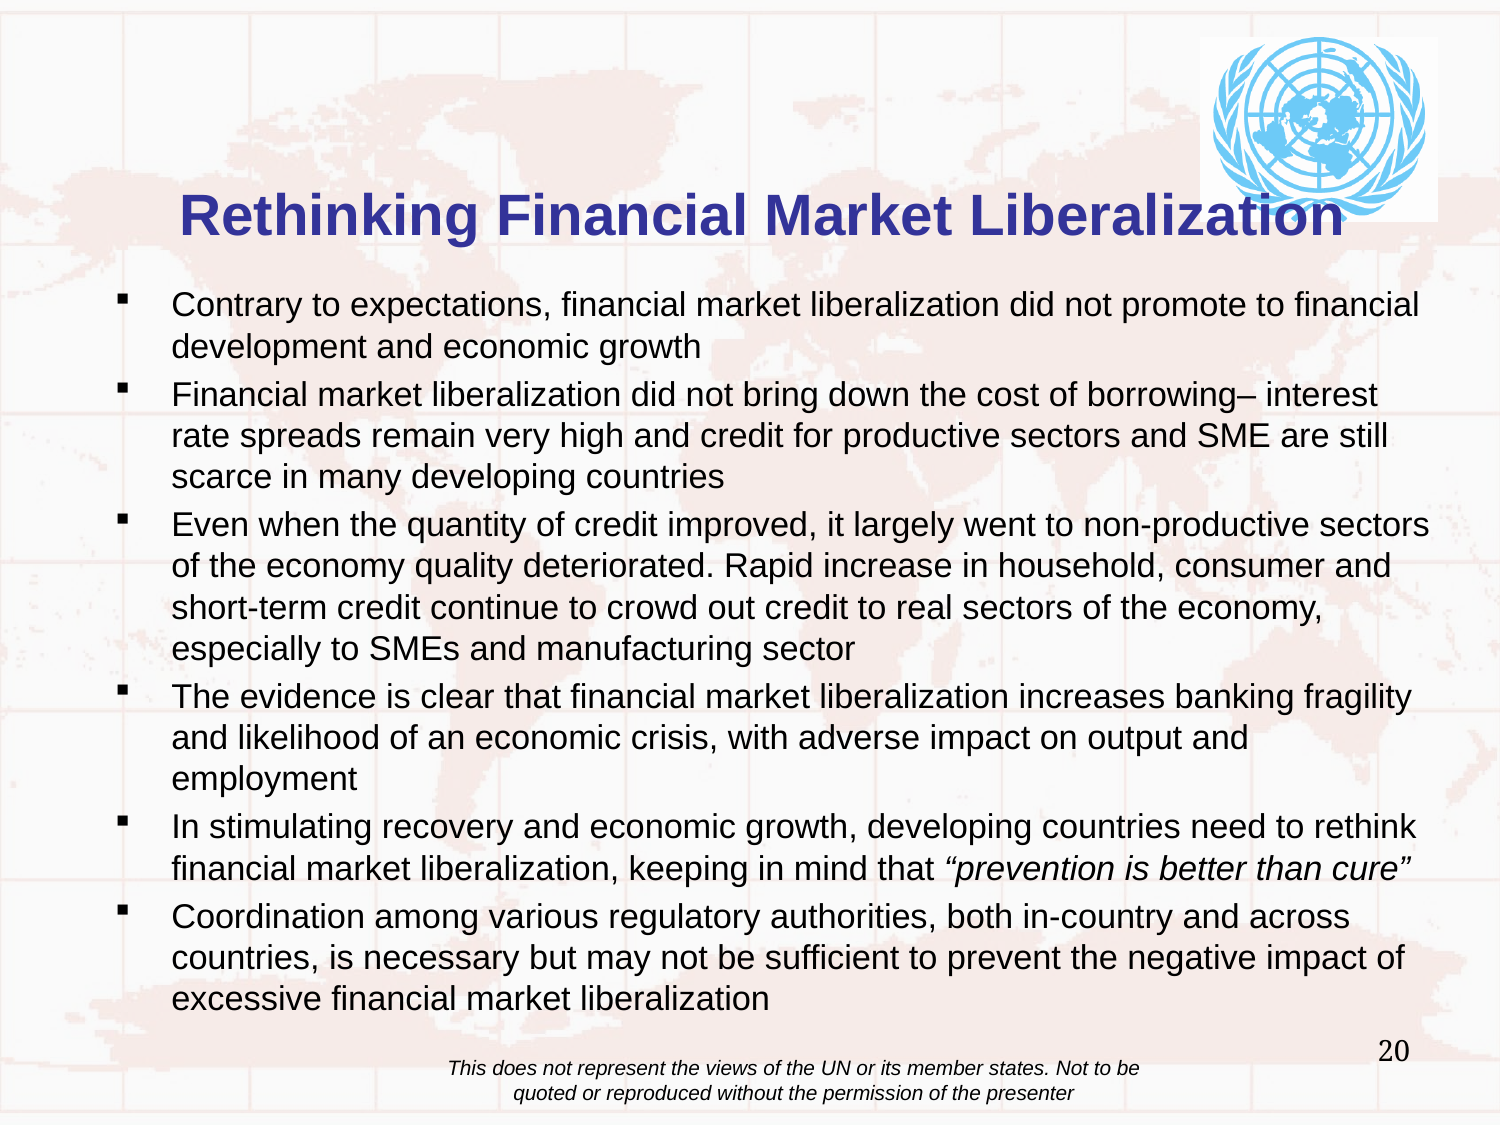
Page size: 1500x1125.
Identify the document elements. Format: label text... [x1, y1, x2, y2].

title Rethinking Financial Market Liberalization [87, 149, 1438, 275]
footer This does not represent the views of the UN or its member states. Not to be quoted or reproduced without the permission of the presenter [424, 1046, 1163, 1088]
slide_number 20 [1074, 1024, 1426, 1103]
list Contrary to expectations, financial market liberalization did not promote to financial development and economic growth Financial market liberalization did not bring down the cost of borrowing– interest rate spreads remain very high and credit for productive sectors and SME are still scarce in many developing countries Even when the quantity of credit improved, it largely went to non-productive sectors of the economy quality deteriorated. Rapid increase in household, consumer and short-term credit continue to crowd out credit to real sectors of the economy, especially to SMEs and manufacturing sector The evidence is clear that financial market liberalization increases banking fragility and likelihood of an economic crisis, with adverse impact on output and employment In stimulating recovery and economic growth, developing countries need to rethink financial market liberalization, keeping in mind that “prevention is better than cure” Coordination among various regulatory authorities, both in-country and across countries, is necessary but may not be sufficient to prevent the negative impact of excessive financial market liberalization [99, 275, 1450, 1075]
picture [1200, 37, 1438, 149]
